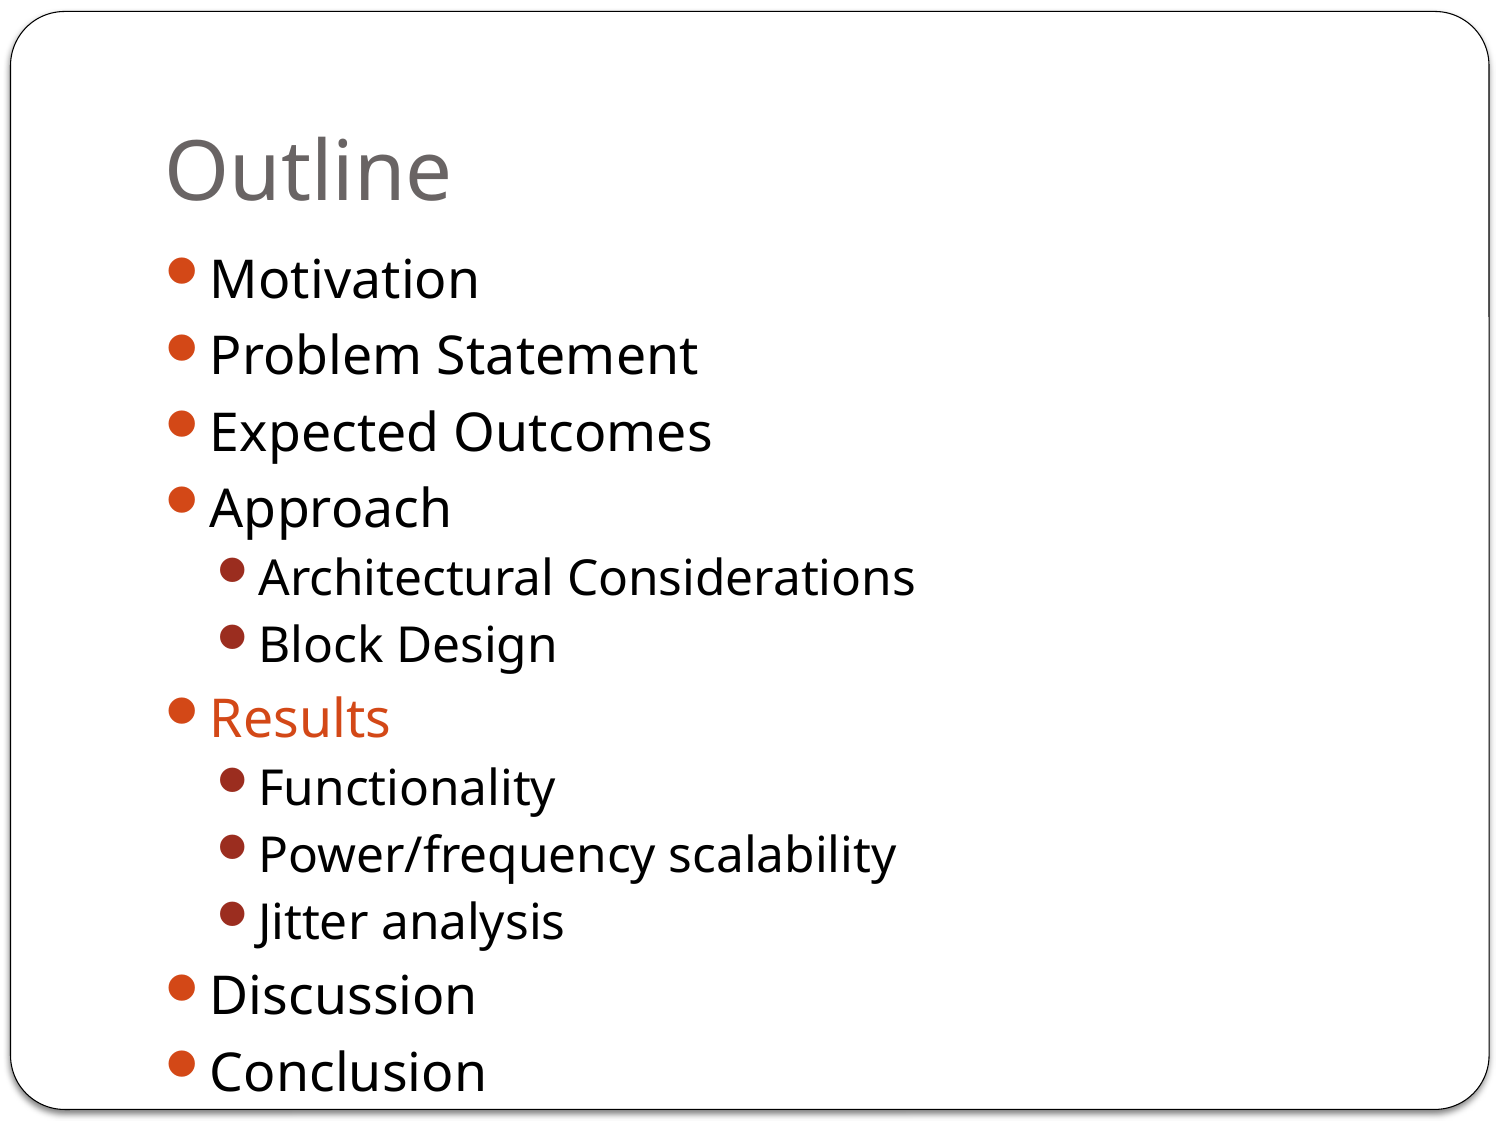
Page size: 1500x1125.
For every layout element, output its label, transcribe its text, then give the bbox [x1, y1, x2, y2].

title Outline [150, 45, 1425, 233]
list Motivation Problem Statement Expected Outcomes Approach Architectural Considerations Block Design Results Functionality Power/frequency scalability Jitter analysis Discussion Conclusion [150, 237, 1425, 1113]
